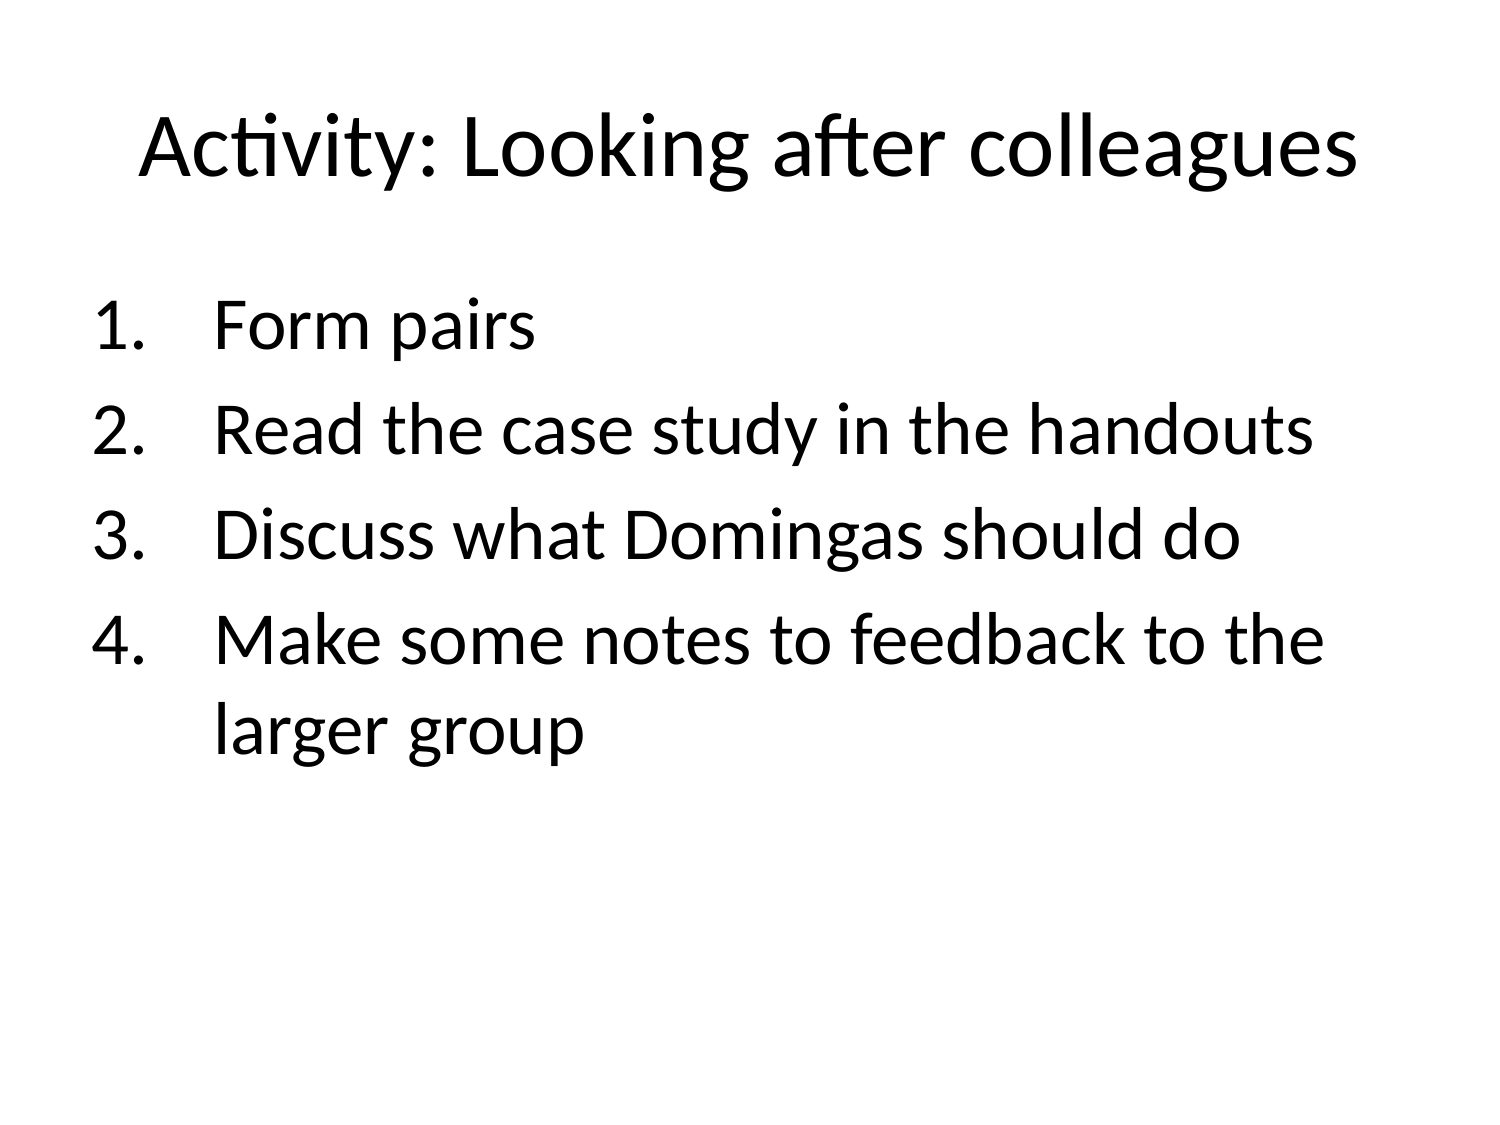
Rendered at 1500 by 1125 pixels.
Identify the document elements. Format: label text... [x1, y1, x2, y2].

list Form pairs Read the case study in the handouts Discuss what Domingas should do Make some notes to feedback to the larger group [76, 266, 1424, 1009]
title Activity: Looking after colleagues [76, 70, 1424, 209]
